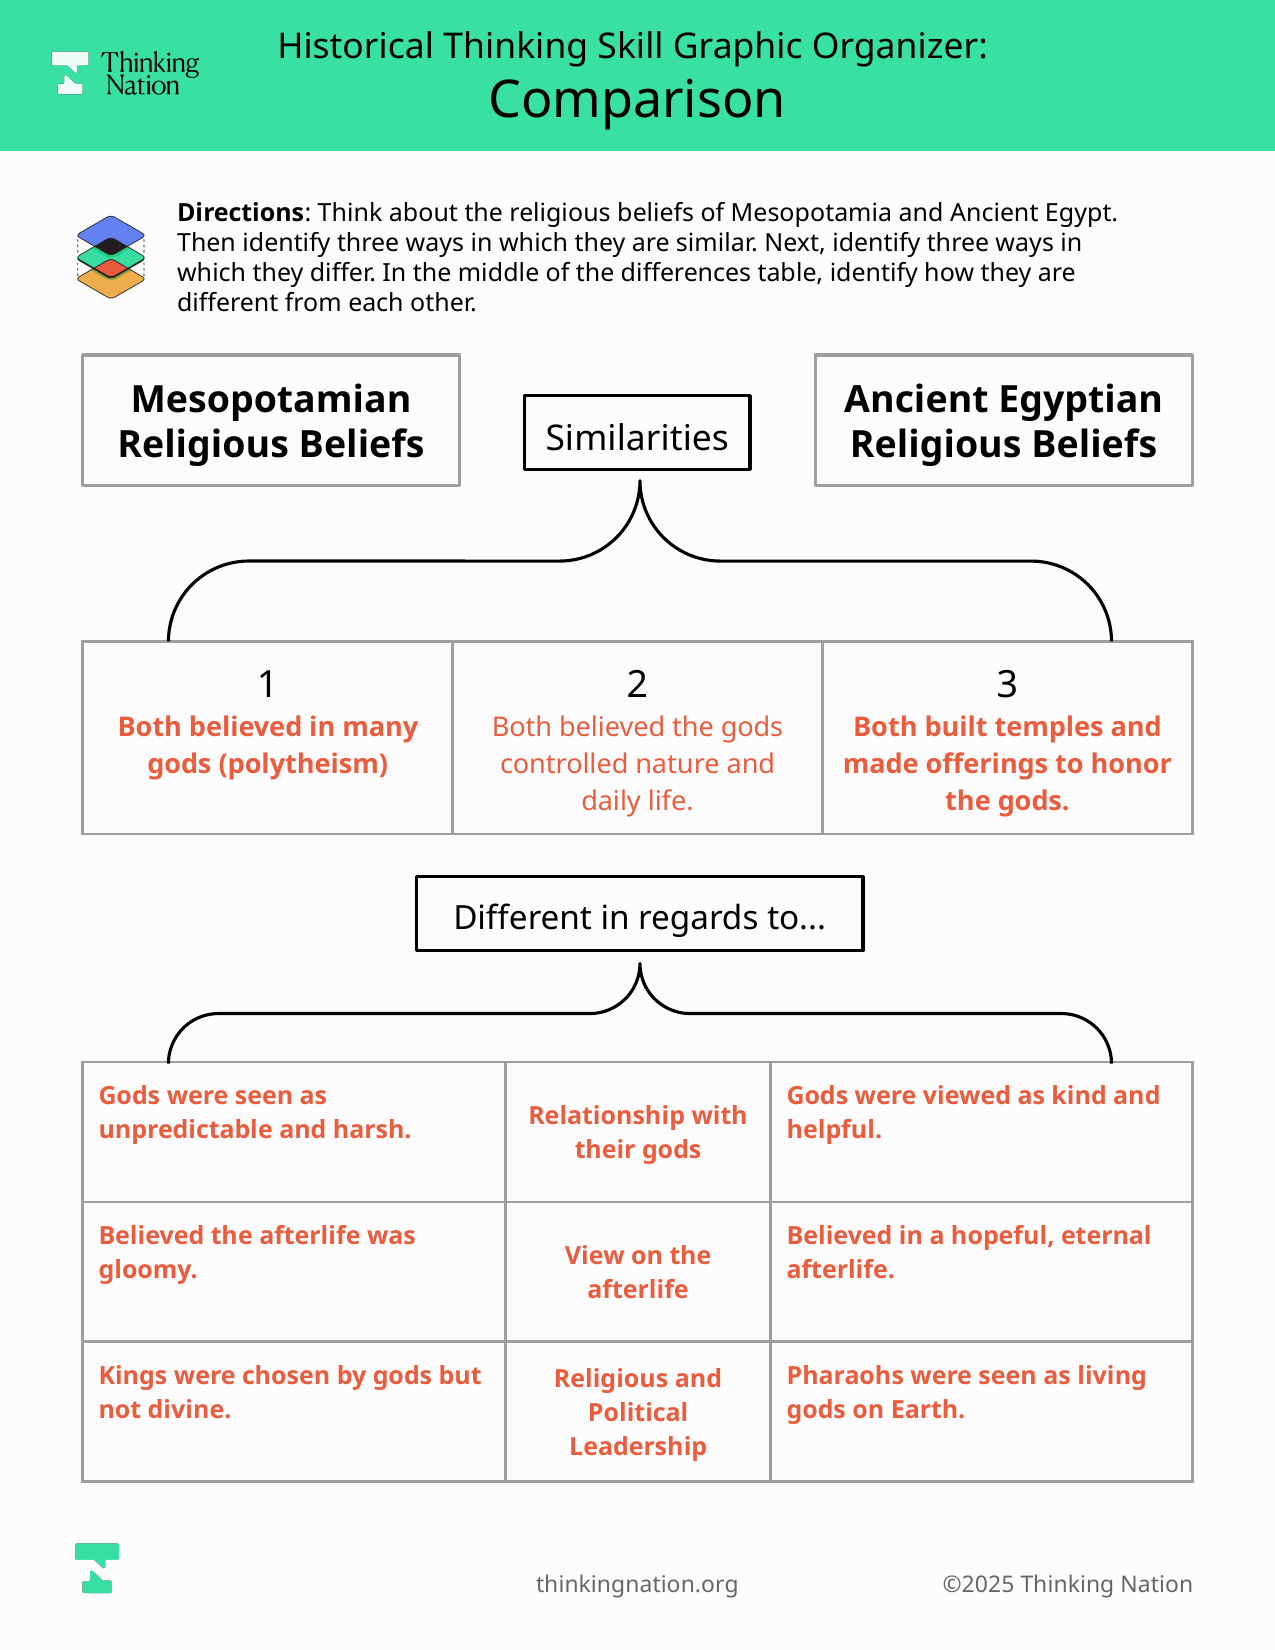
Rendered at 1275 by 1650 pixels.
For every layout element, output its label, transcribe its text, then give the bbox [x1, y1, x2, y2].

table_header 3 Both built temples and made offerings to honor the gods. [824, 643, 1191, 833]
text_box Mesopotamian Religious Beliefs [82, 354, 460, 486]
table_cell Pharaohs were seen as living gods on Earth. [772, 1343, 1191, 1480]
picture [35, 37, 205, 108]
table_cell Believed in a hopeful, eternal afterlife. [772, 1203, 1191, 1340]
table_cell Believed the afterlife was gloomy. [84, 1203, 504, 1340]
text_box Similarities [524, 395, 751, 470]
picture [56, 201, 166, 312]
text_box Ancient Egyptian Religious Beliefs [815, 354, 1193, 486]
table_cell View on the afterlife [507, 1203, 769, 1340]
table_header 2 Both believed the gods controlled nature and daily life. [454, 643, 821, 833]
picture [62, 1533, 132, 1603]
text_box thinkingnation.org [486, 1553, 789, 1605]
table_header 1 Both believed in many gods (polytheism) [84, 643, 451, 833]
text_box Directions: Think about the religious beliefs of Mesopotamia and Ancient Egypt. Then identify three ways in which they are similar. Next, identify three ways in which they differ. In the middle of the differences table, identify how they are different from each other. [158, 191, 1158, 323]
text_box [168, 963, 1112, 1064]
table_header Relationship with their gods [507, 1064, 769, 1201]
table_header Gods were seen as unpredictable and harsh. [84, 1063, 504, 1201]
text_box Different in regards to... [416, 876, 864, 951]
text_box Historical Thinking Skill Graphic Organizer: Comparison [0, 0, 1275, 151]
table_cell Religious and Political Leadership [507, 1343, 769, 1480]
text_box ©2025 Thinking Nation [907, 1553, 1210, 1605]
table_cell Kings were chosen by gods but not divine. [84, 1343, 504, 1480]
table_header Gods were viewed as kind and helpful. [772, 1063, 1191, 1201]
text_box [168, 480, 1112, 642]
